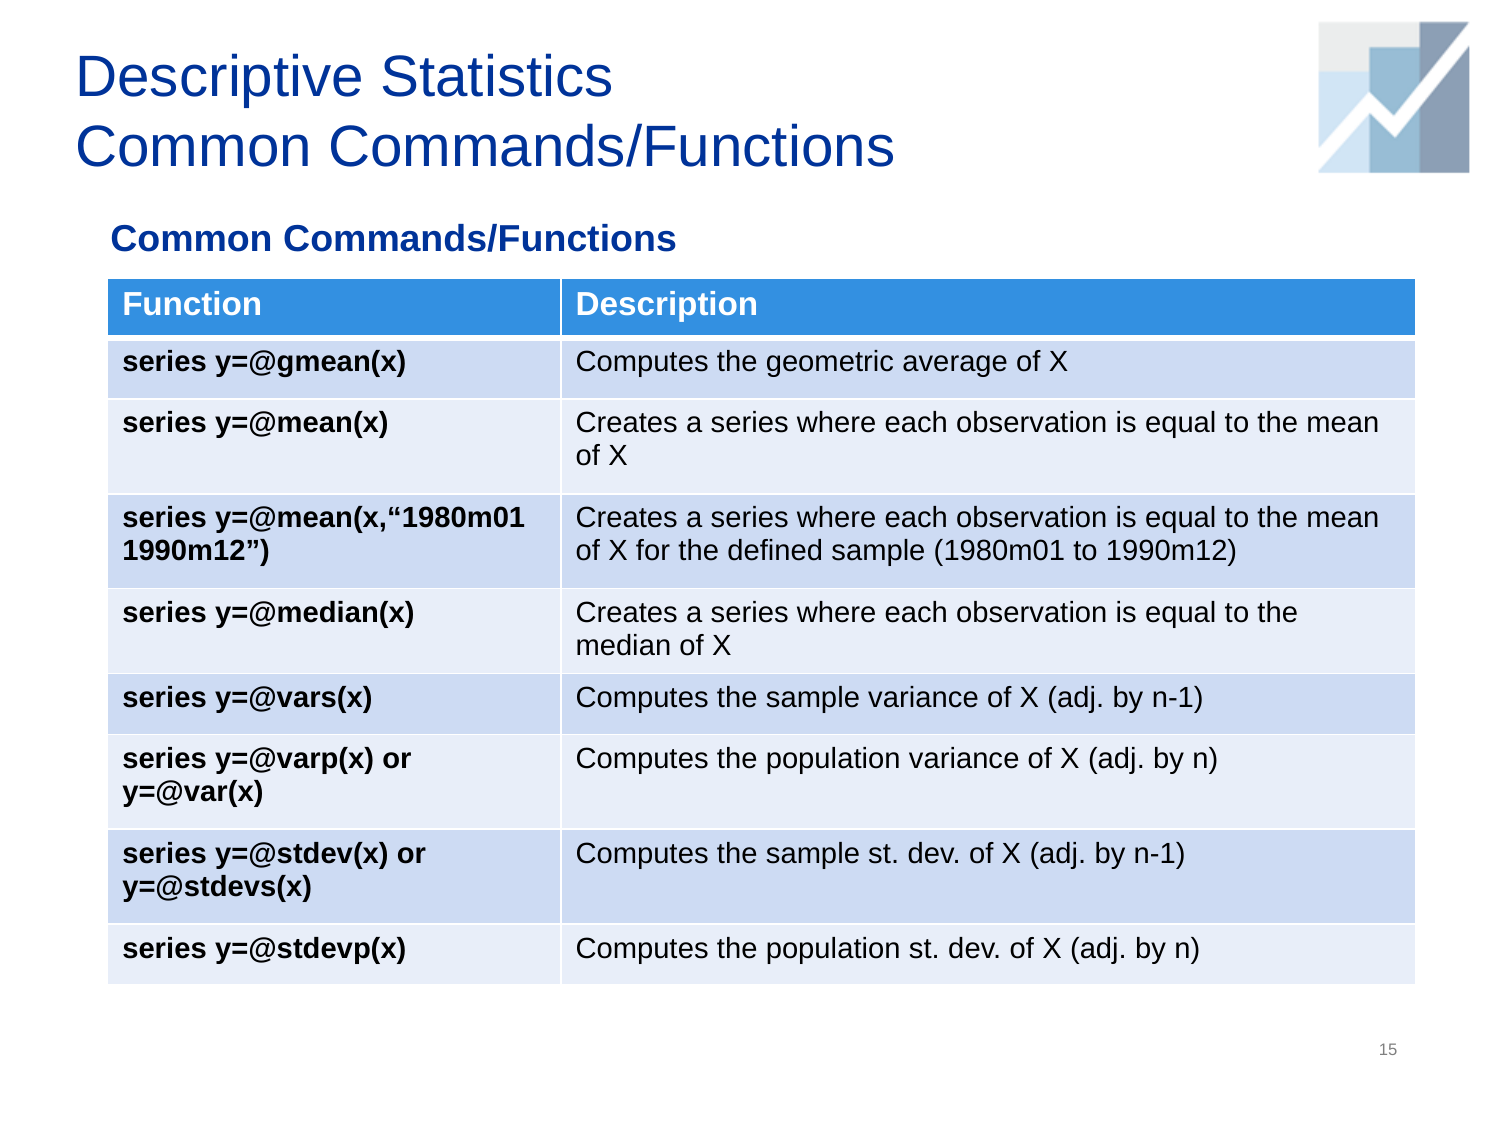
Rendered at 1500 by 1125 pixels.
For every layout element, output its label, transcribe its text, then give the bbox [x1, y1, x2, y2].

table_cell series y=@mean(x) [108, 400, 560, 493]
table_cell series y=@gmean(x) [108, 341, 560, 398]
table_cell series y=@median(x) [108, 589, 560, 673]
picture [1300, 11, 1479, 181]
table_cell Creates a series where each observation is equal to the mean of X [562, 400, 1415, 493]
table_header Function [108, 279, 560, 335]
table_cell Computes the population variance of X (adj. by n) [562, 735, 1415, 828]
table_cell Computes the population st. dev. of X (adj. by n) [562, 925, 1415, 984]
table_cell Creates a series where each observation is equal to the median of X [562, 589, 1415, 673]
table_cell series y=@stdev(x) or y=@stdevs(x) [108, 830, 560, 923]
text_box Descriptive Statistics Common Commands/Functions [60, 0, 1295, 186]
text_box Common Commands/Functions [95, 206, 1225, 277]
table_header Description [562, 279, 1415, 335]
table_cell Computes the sample variance of X (adj. by n-1) [562, 674, 1415, 734]
table_cell Computes the sample st. dev. of X (adj. by n-1) [562, 830, 1415, 923]
table_cell series y=@vars(x) [108, 674, 560, 734]
table_cell Creates a series where each observation is equal to the mean of X for the defined sample (1980m01 to 1990m12) [562, 495, 1415, 588]
table_cell series y=@stdevp(x) [108, 925, 560, 984]
table_cell series y=@mean(x,“1980m01 1990m12”) [108, 495, 560, 588]
slide_number 15 [1262, 1015, 1413, 1067]
table_cell Computes the geometric average of X [562, 341, 1415, 398]
table_cell series y=@varp(x) or y=@var(x) [108, 735, 560, 828]
